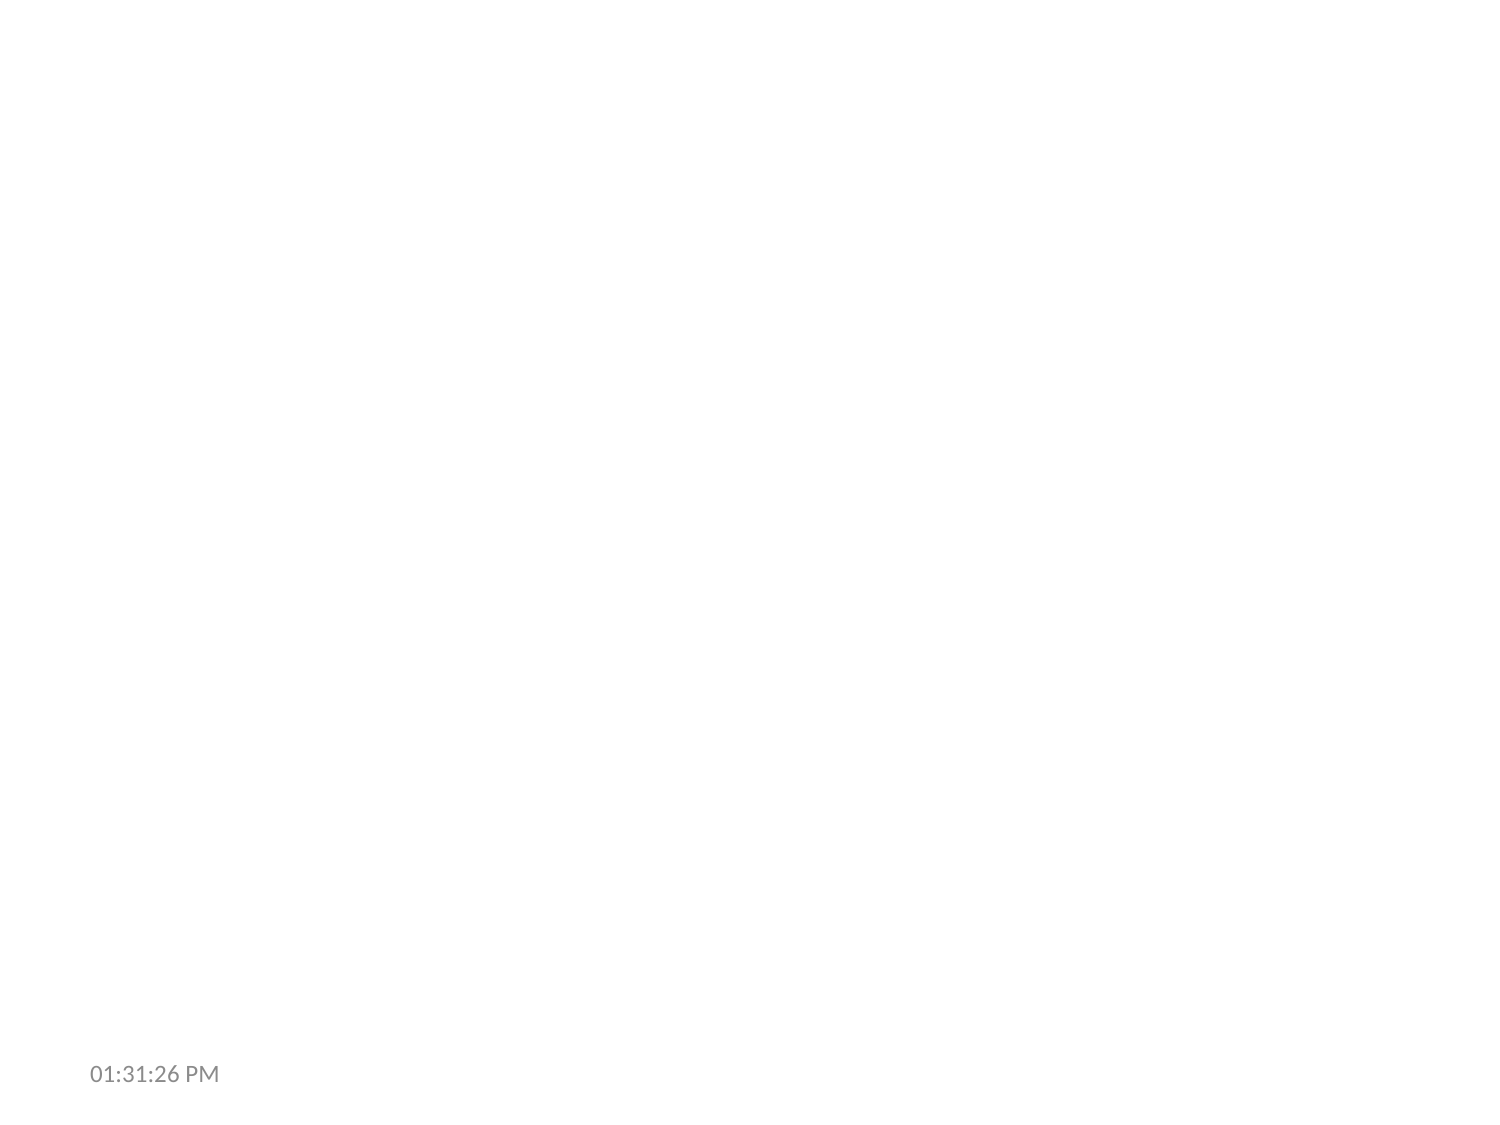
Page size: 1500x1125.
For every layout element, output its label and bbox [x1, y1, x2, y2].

slide_number [75, 1042, 425, 1103]
